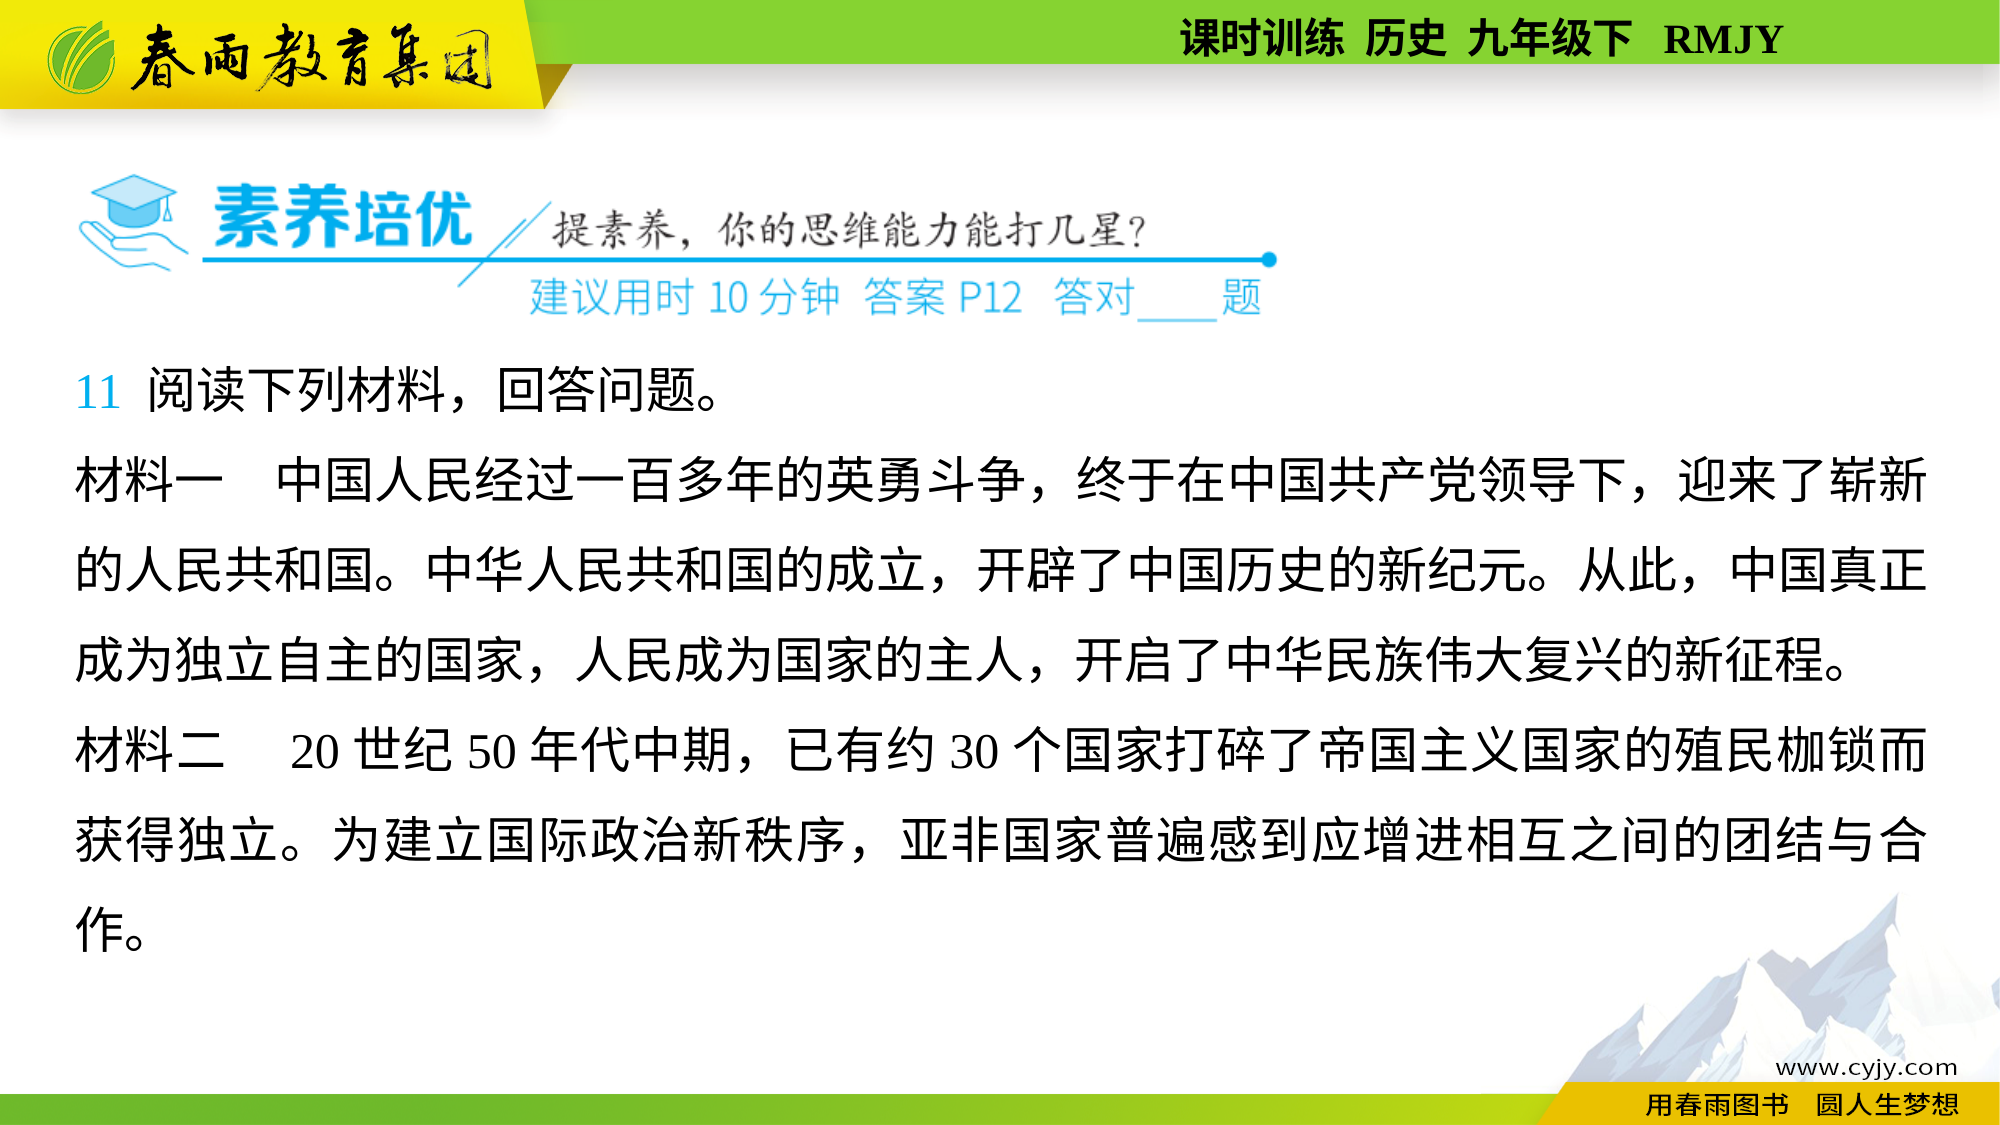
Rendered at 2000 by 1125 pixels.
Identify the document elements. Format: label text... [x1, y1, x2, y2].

picture [0, 0, 2000, 1125]
list 11 阅读下列材料，回答问题。 材料一 中国人民经过一百多年的英勇斗争，终于在中国共产党领导下，迎来了崭新的人民共和国。中华人民共和国的成立，开辟了中国历史的新纪元。从此，中国真正成为独立自主的国家，人民成为国家的主人，开启了中华民族伟大复兴的新征程。 材料二 20世纪50年代中期，已有约30个国家打碎了帝国主义国家的殖民枷锁而获得独立。为建立国际政治新秩序，亚非国家普遍感到应增进相互之间的团结与合作。 [59, 320, 1944, 870]
